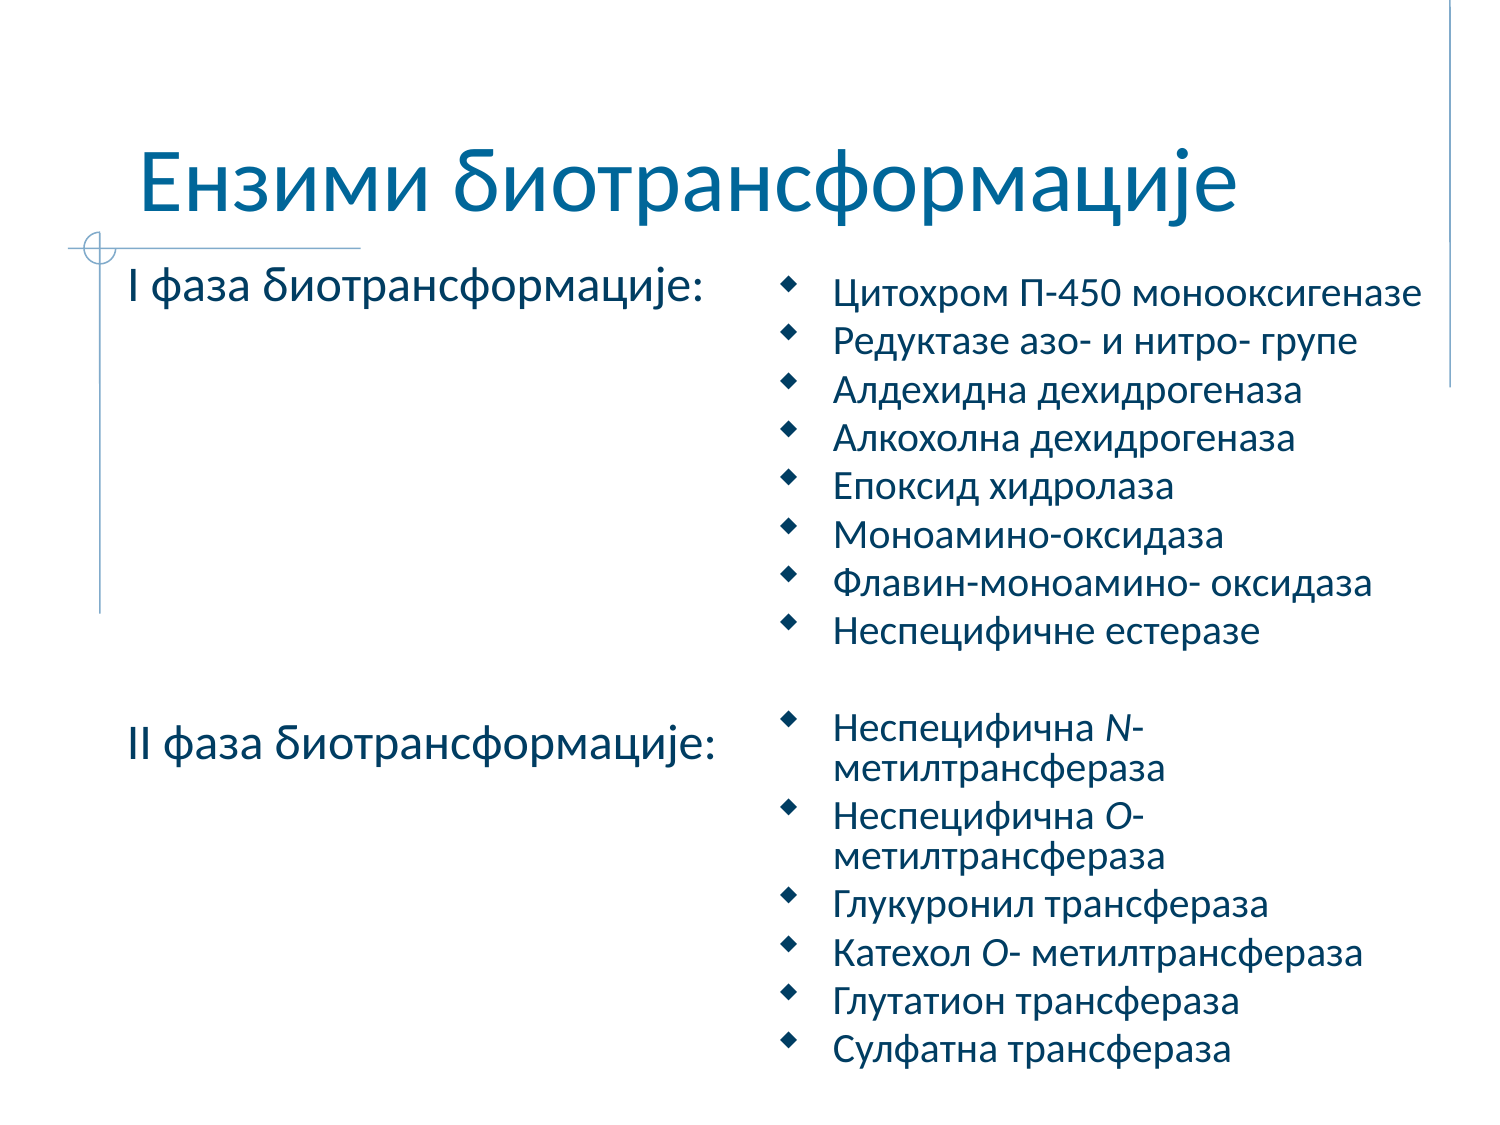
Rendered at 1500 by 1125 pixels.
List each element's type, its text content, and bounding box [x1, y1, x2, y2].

title Ензими биотрансформације [123, 49, 1400, 238]
list Цитохром П-450 монооксигеназе Редуктазе азо- и нитро- групе Алдехидна дехидрогеназа Алкохолна дехидрогеназа Епоксид хидролаза Моноамино-оксидаза Флавин-моноамино- оксидаза Неспецифичне естеразе Неспецифична N- метилтрансфераза Неспецифична O- метилтрансфераза Глукуронил трансфераза Катехол O- метилтрансфераза Глутатион трансфераза Сулфатна трансфераза [761, 266, 1471, 1047]
list I фаза биотрансформације: [111, 255, 821, 327]
text_box II фаза биотрансформације: [112, 713, 821, 785]
